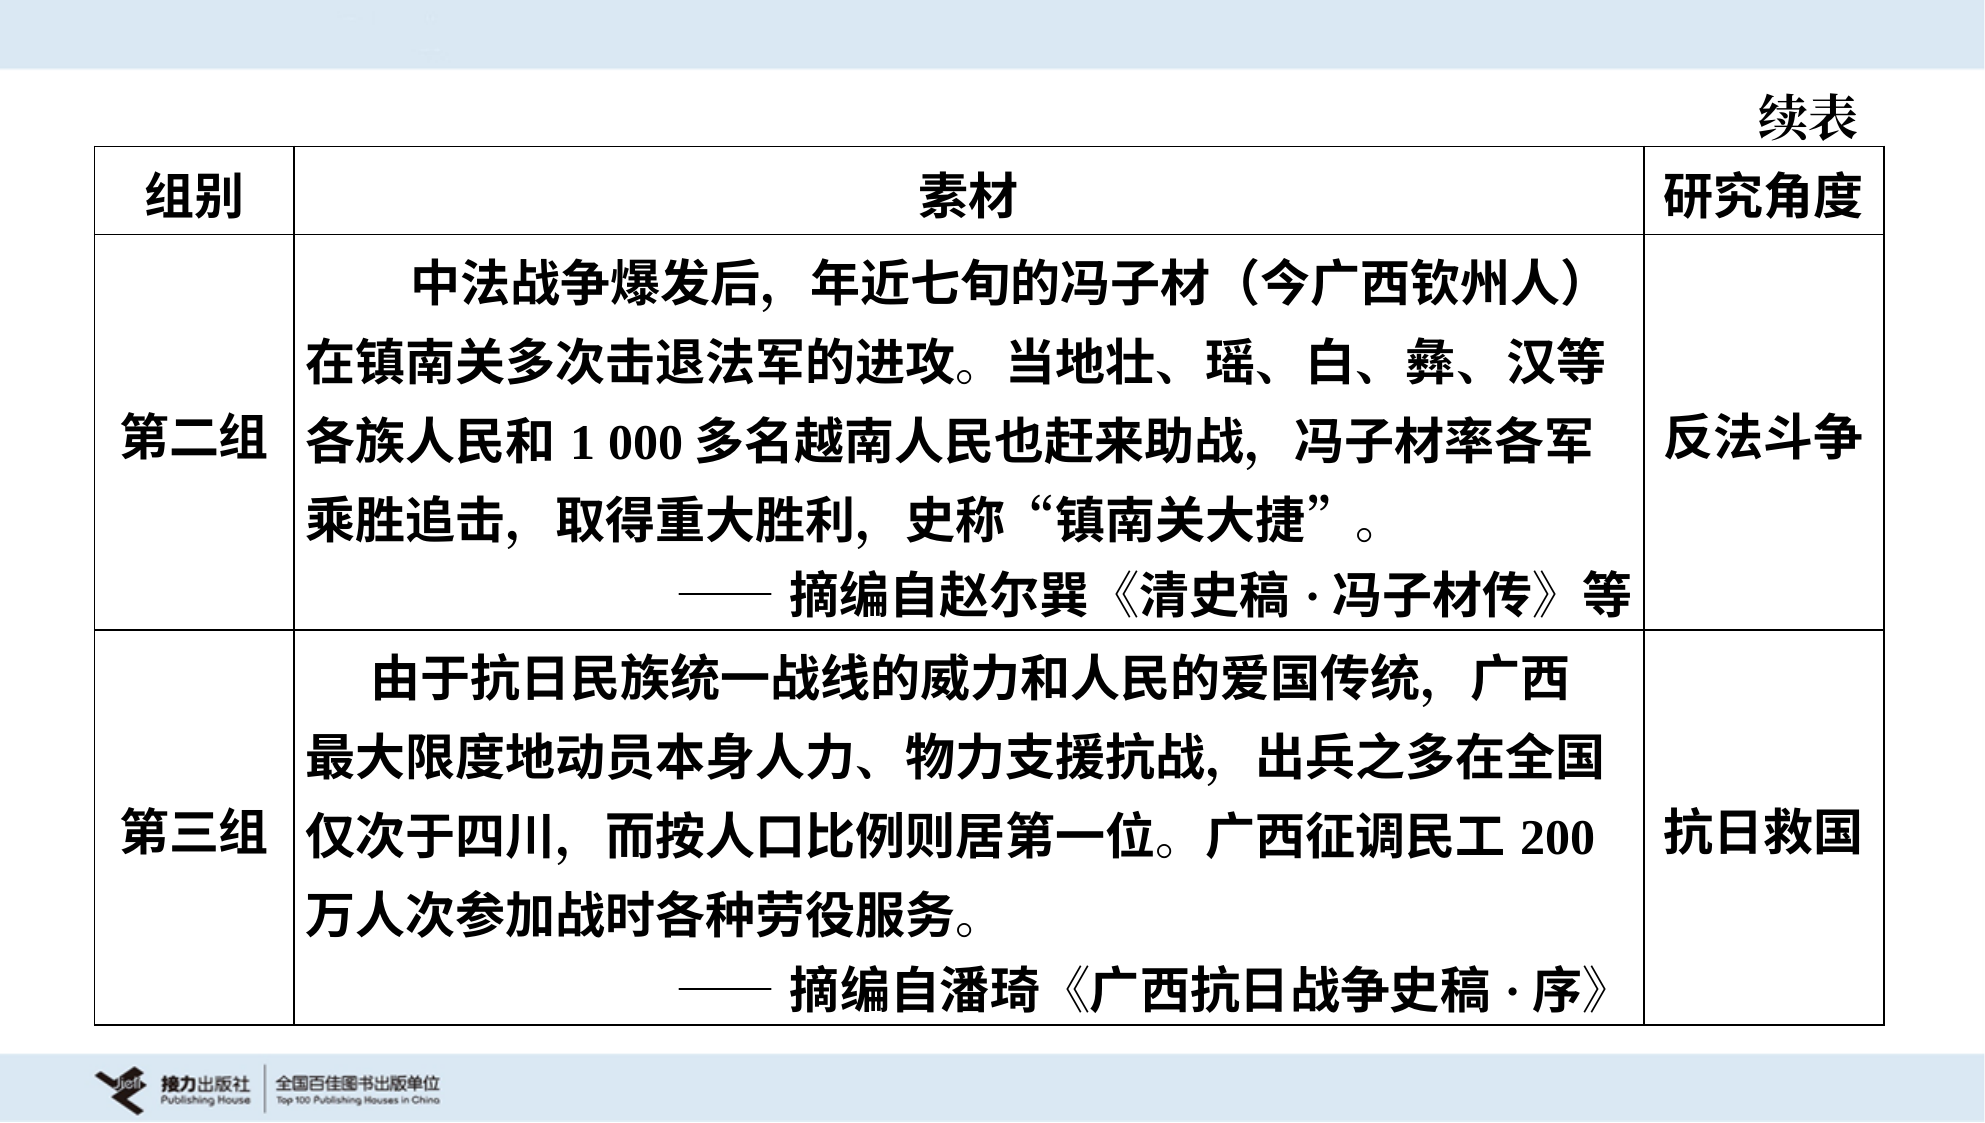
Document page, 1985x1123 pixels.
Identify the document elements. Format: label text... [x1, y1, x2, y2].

table_cell 反法斗争 [1645, 235, 1883, 629]
table_header 组别 [95, 147, 293, 234]
table_cell 由于抗日民族统一战线的威力和人民的爱国传统，广西 最大限度地动员本身人力、物力支援抗战，出兵之多在全国 仅次于四川，而按人口比例则居第一位。广西征调民工200 万人次参加战时各种劳役服务。 ——摘编自潘琦《广西抗日战争史稿·序》 [295, 631, 1643, 1024]
text_box 续表 [1758, 58, 1886, 147]
table_header 研究角度 [1645, 147, 1883, 234]
table_cell 中法战争爆发后，年近七旬的冯子材（今广西钦州人）在镇南关多次击退法军的进攻。当地壮、瑶、白、彝、汉等各族人民和1 000多名越南人民也赶来助战，冯子材率各军乘胜追击，取得重大胜利，史称“镇南关大捷”。 ——摘编自赵尔巽《清史稿·冯子材传》等 [295, 235, 1643, 629]
table_cell 第二组 [95, 235, 293, 629]
table_header 素材 [295, 147, 1643, 234]
table_cell 抗日救国 [1645, 631, 1883, 1024]
picture [0, 0, 1985, 1122]
table_cell 第三组 [95, 631, 293, 1024]
